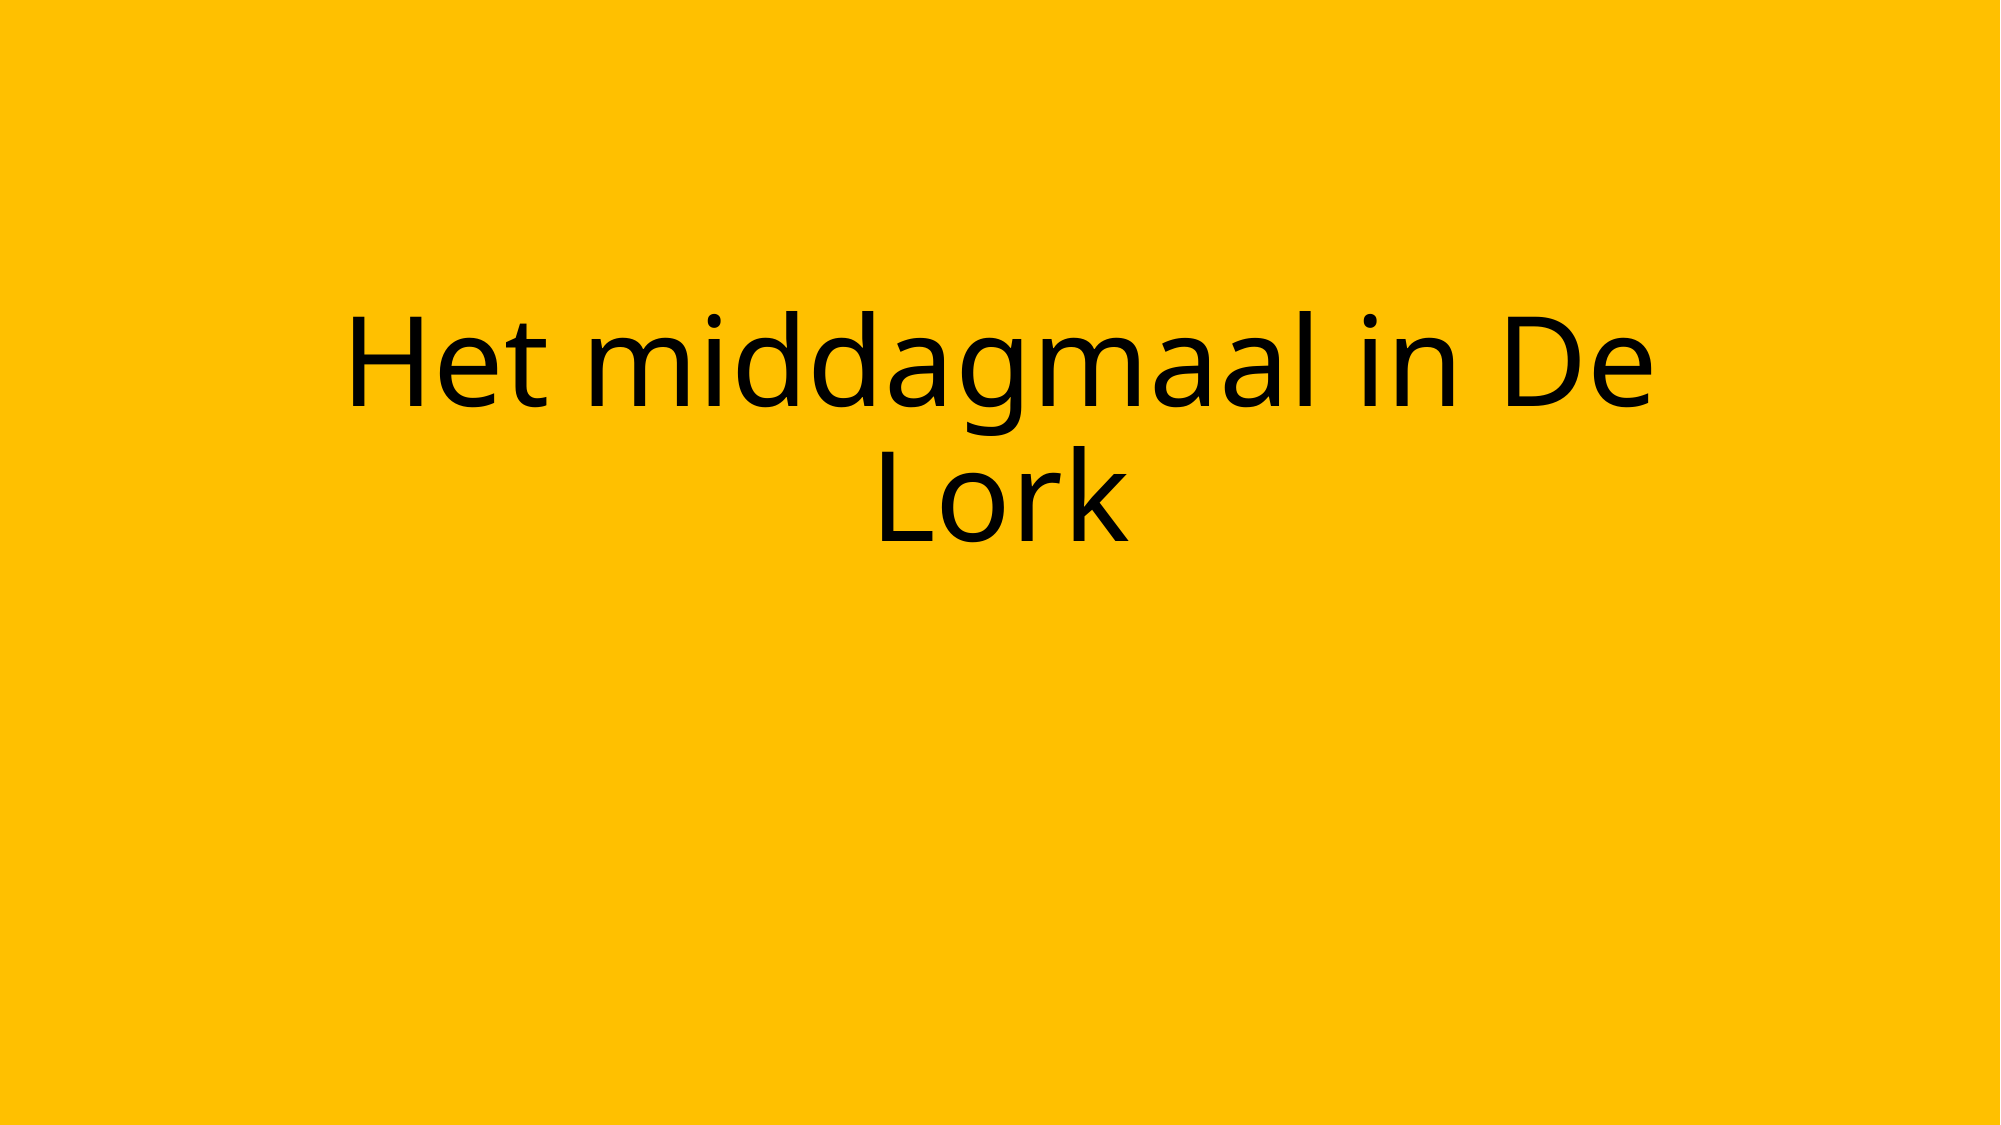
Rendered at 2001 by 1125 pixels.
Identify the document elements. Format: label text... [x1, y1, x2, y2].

title Het middagmaal in De Lork [249, 184, 1750, 576]
